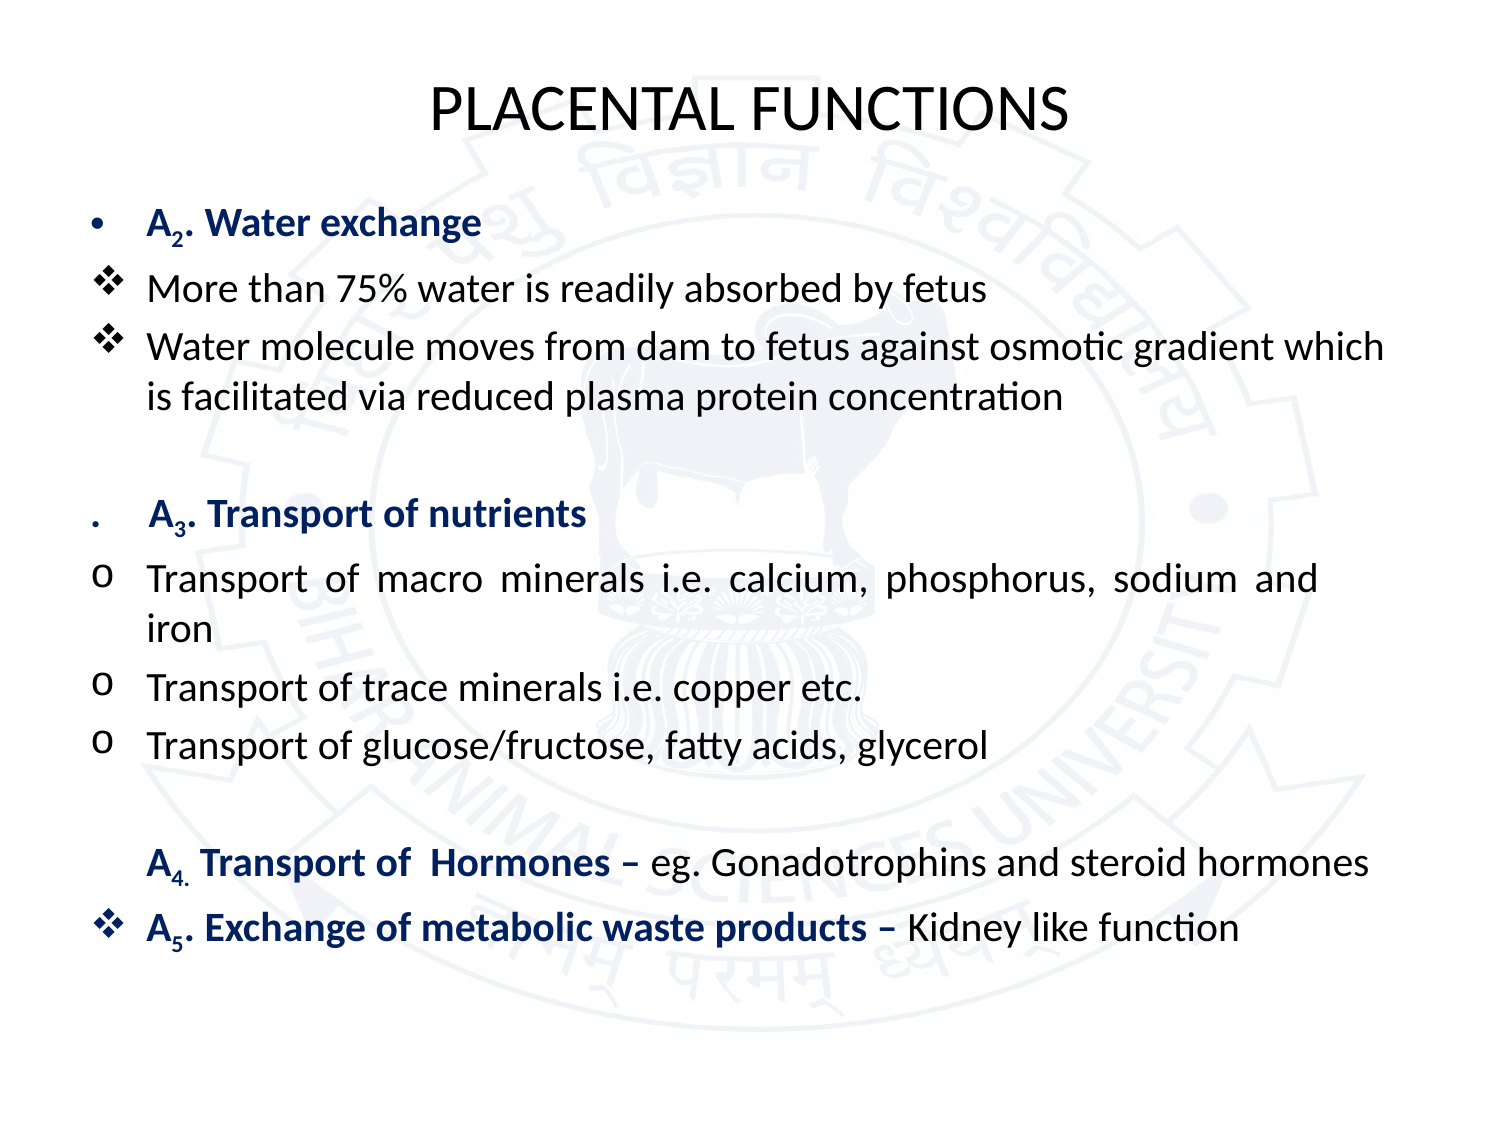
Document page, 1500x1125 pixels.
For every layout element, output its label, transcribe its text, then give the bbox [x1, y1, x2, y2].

list A2. Water exchange More than 75% water is readily absorbed by fetus Water molecule moves from dam to fetus against osmotic gradient which is facilitated via reduced plasma protein concentration . A3. Transport of nutrients Transport of macro minerals i.e. calcium, phosphorus, sodium and iron Transport of trace minerals i.e. copper etc. Transport of glucose/fructose, fatty acids, glycerol A4. Transport of Hormones – eg. Gonadotrophins and steroid hormones A5. Exchange of metabolic waste products – Kidney like function [75, 187, 1425, 1005]
title PLACENTAL FUNCTIONS [75, 45, 1425, 163]
